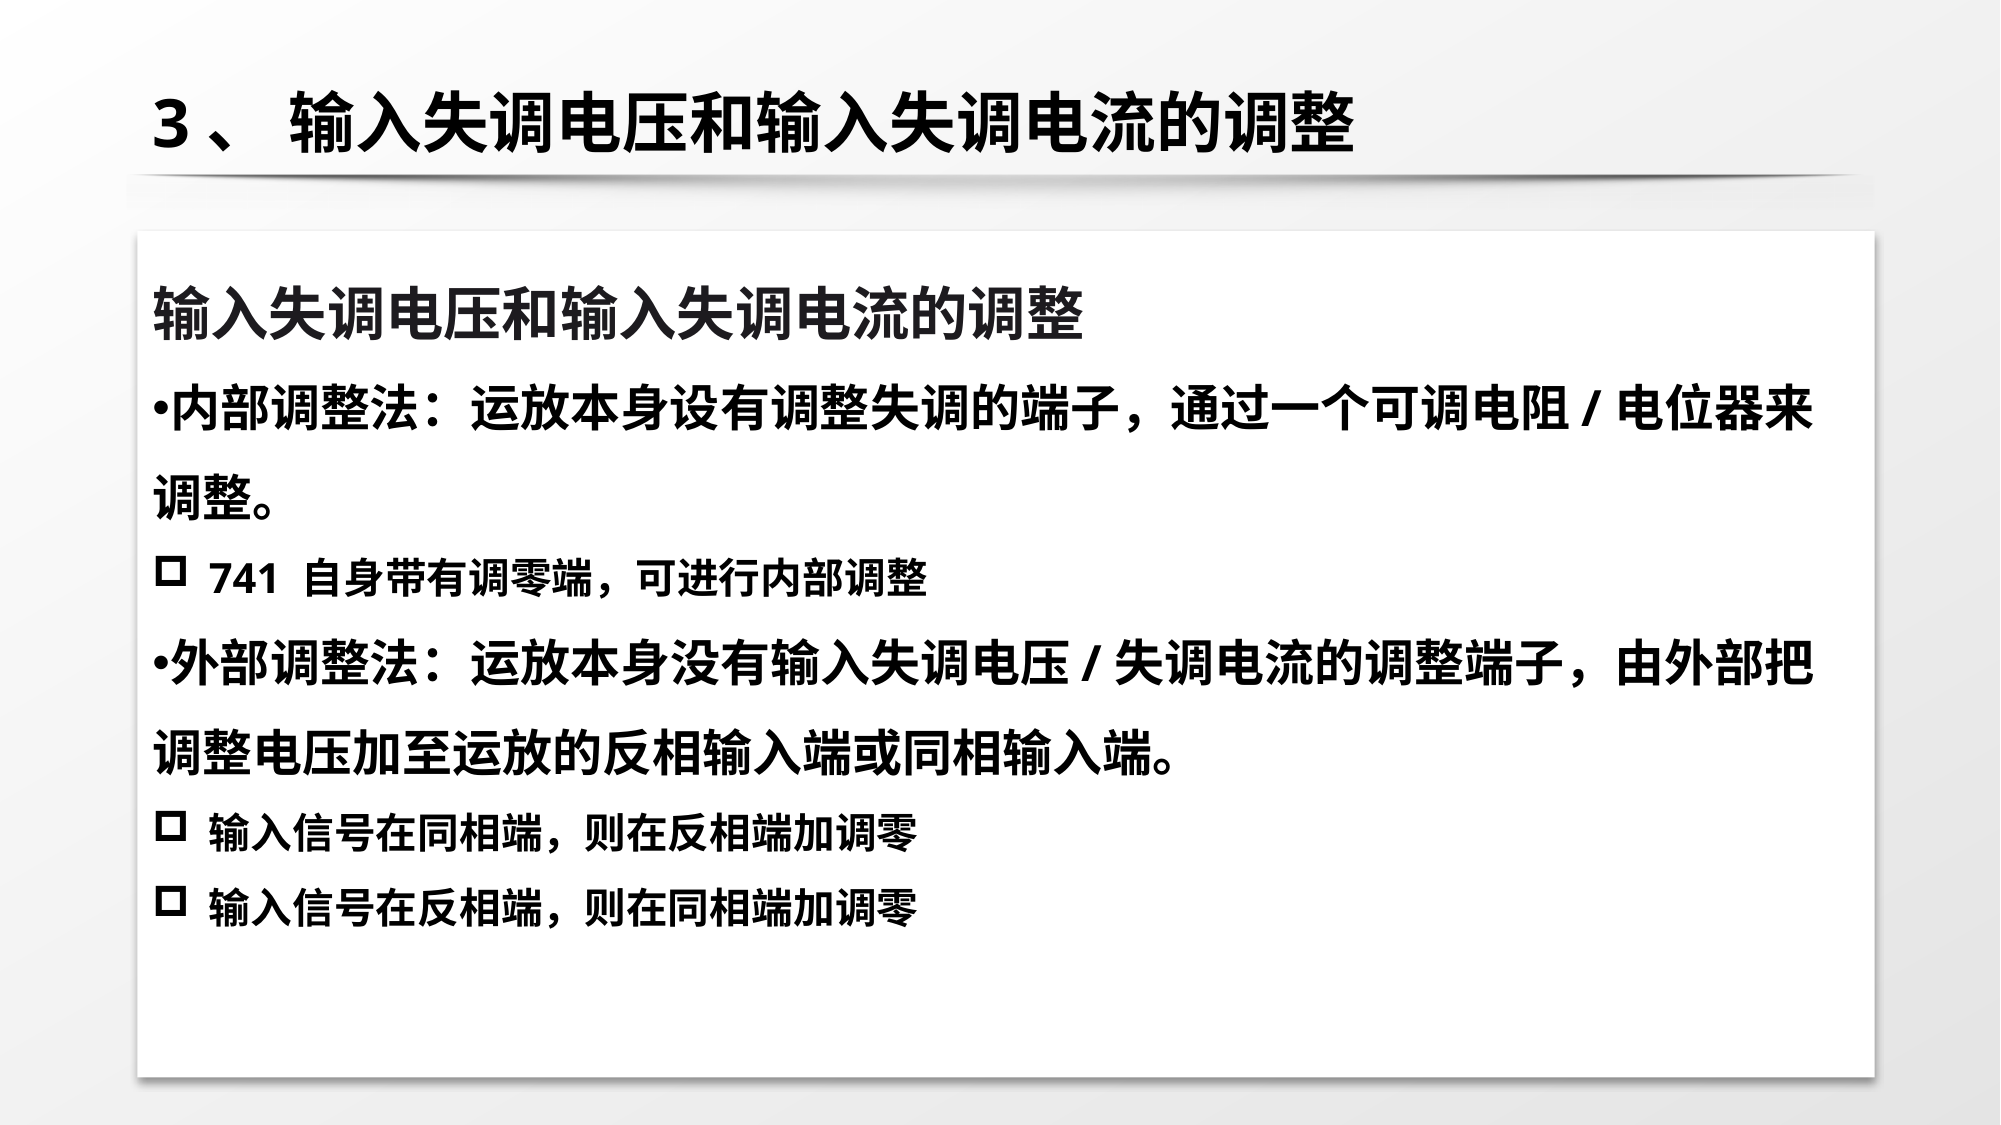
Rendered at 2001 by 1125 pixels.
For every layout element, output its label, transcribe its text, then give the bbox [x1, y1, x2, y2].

list 输入失调电压和输入失调电流的调整 内部调整法：运放本身设有调整失调的端子，通过一个可调电阻/电位器来调整。 741 自身带有调零端，可进行内部调整 外部调整法：运放本身没有输入失调电压/失调电流的调整端子，由外部把调整电压加至运放的反相输入端或同相输入端。 输入信号在同相端，则在反相端加调零 输入信号在反相端，则在同相端加调零 [137, 234, 1863, 1052]
picture [127, 175, 1874, 211]
title 3、 输入失调电压和输入失调电流的调整 [137, 77, 1875, 175]
